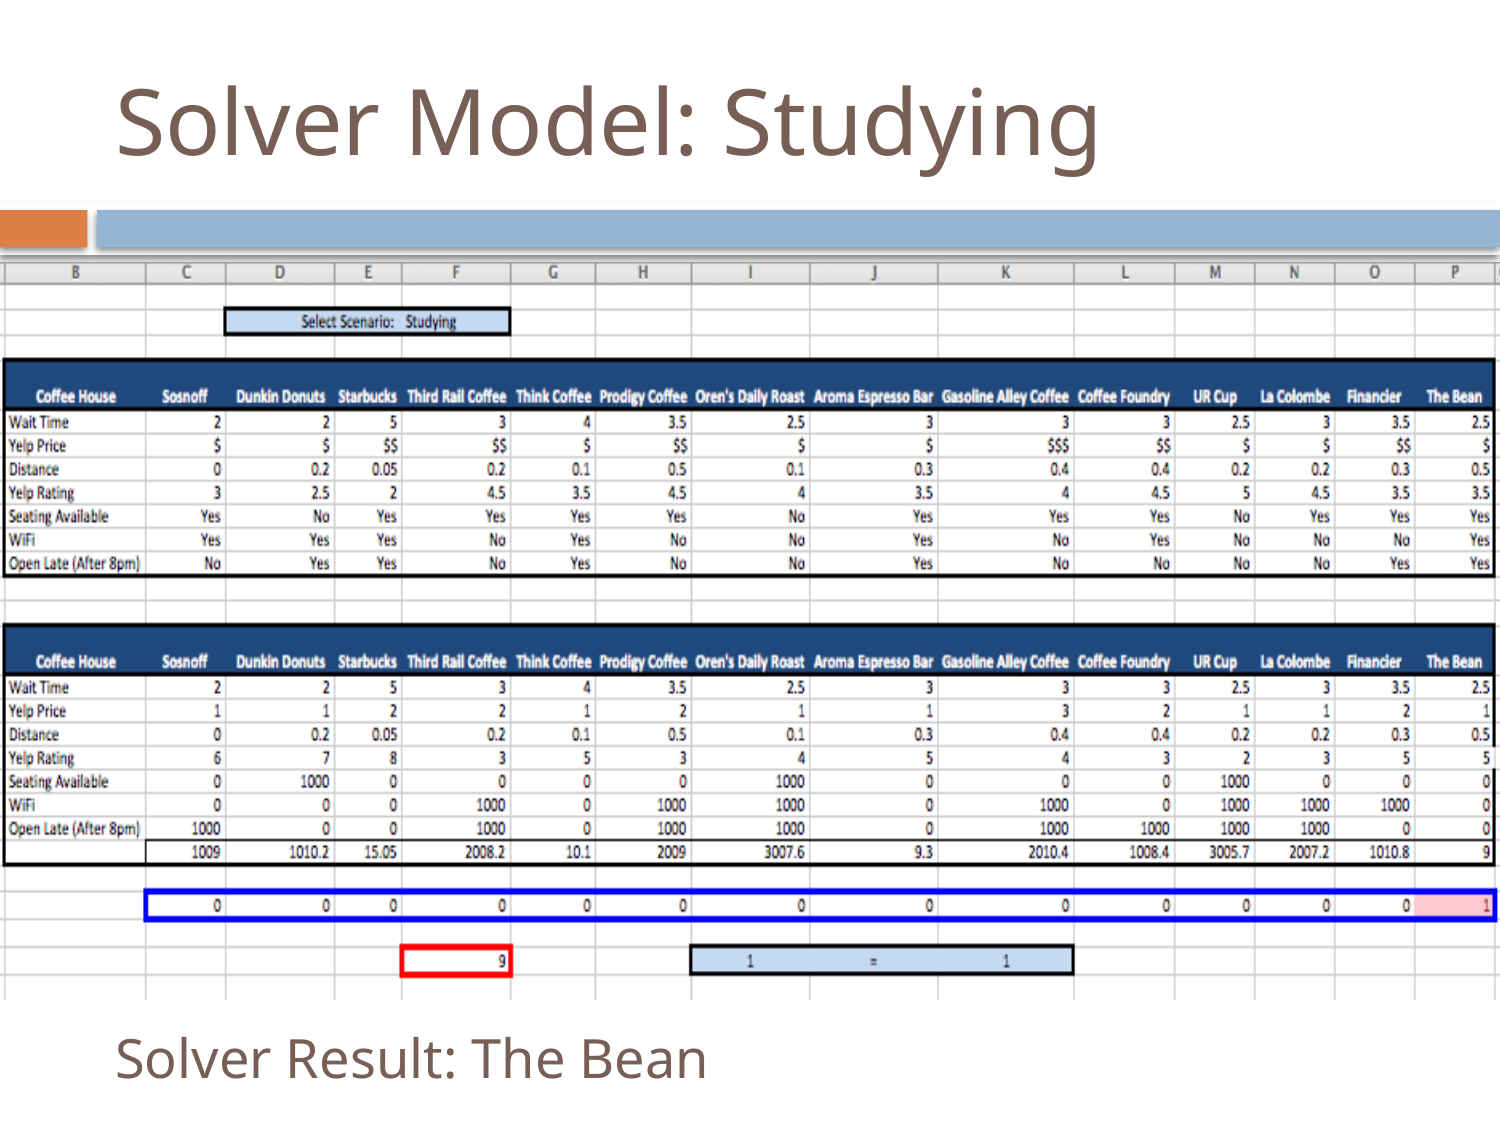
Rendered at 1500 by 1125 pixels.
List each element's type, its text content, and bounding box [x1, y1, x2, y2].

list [0, 262, 1500, 1001]
title Solver Model: Studying [100, 37, 1438, 200]
text_box Solver Result: The Bean [100, 1017, 1500, 1098]
